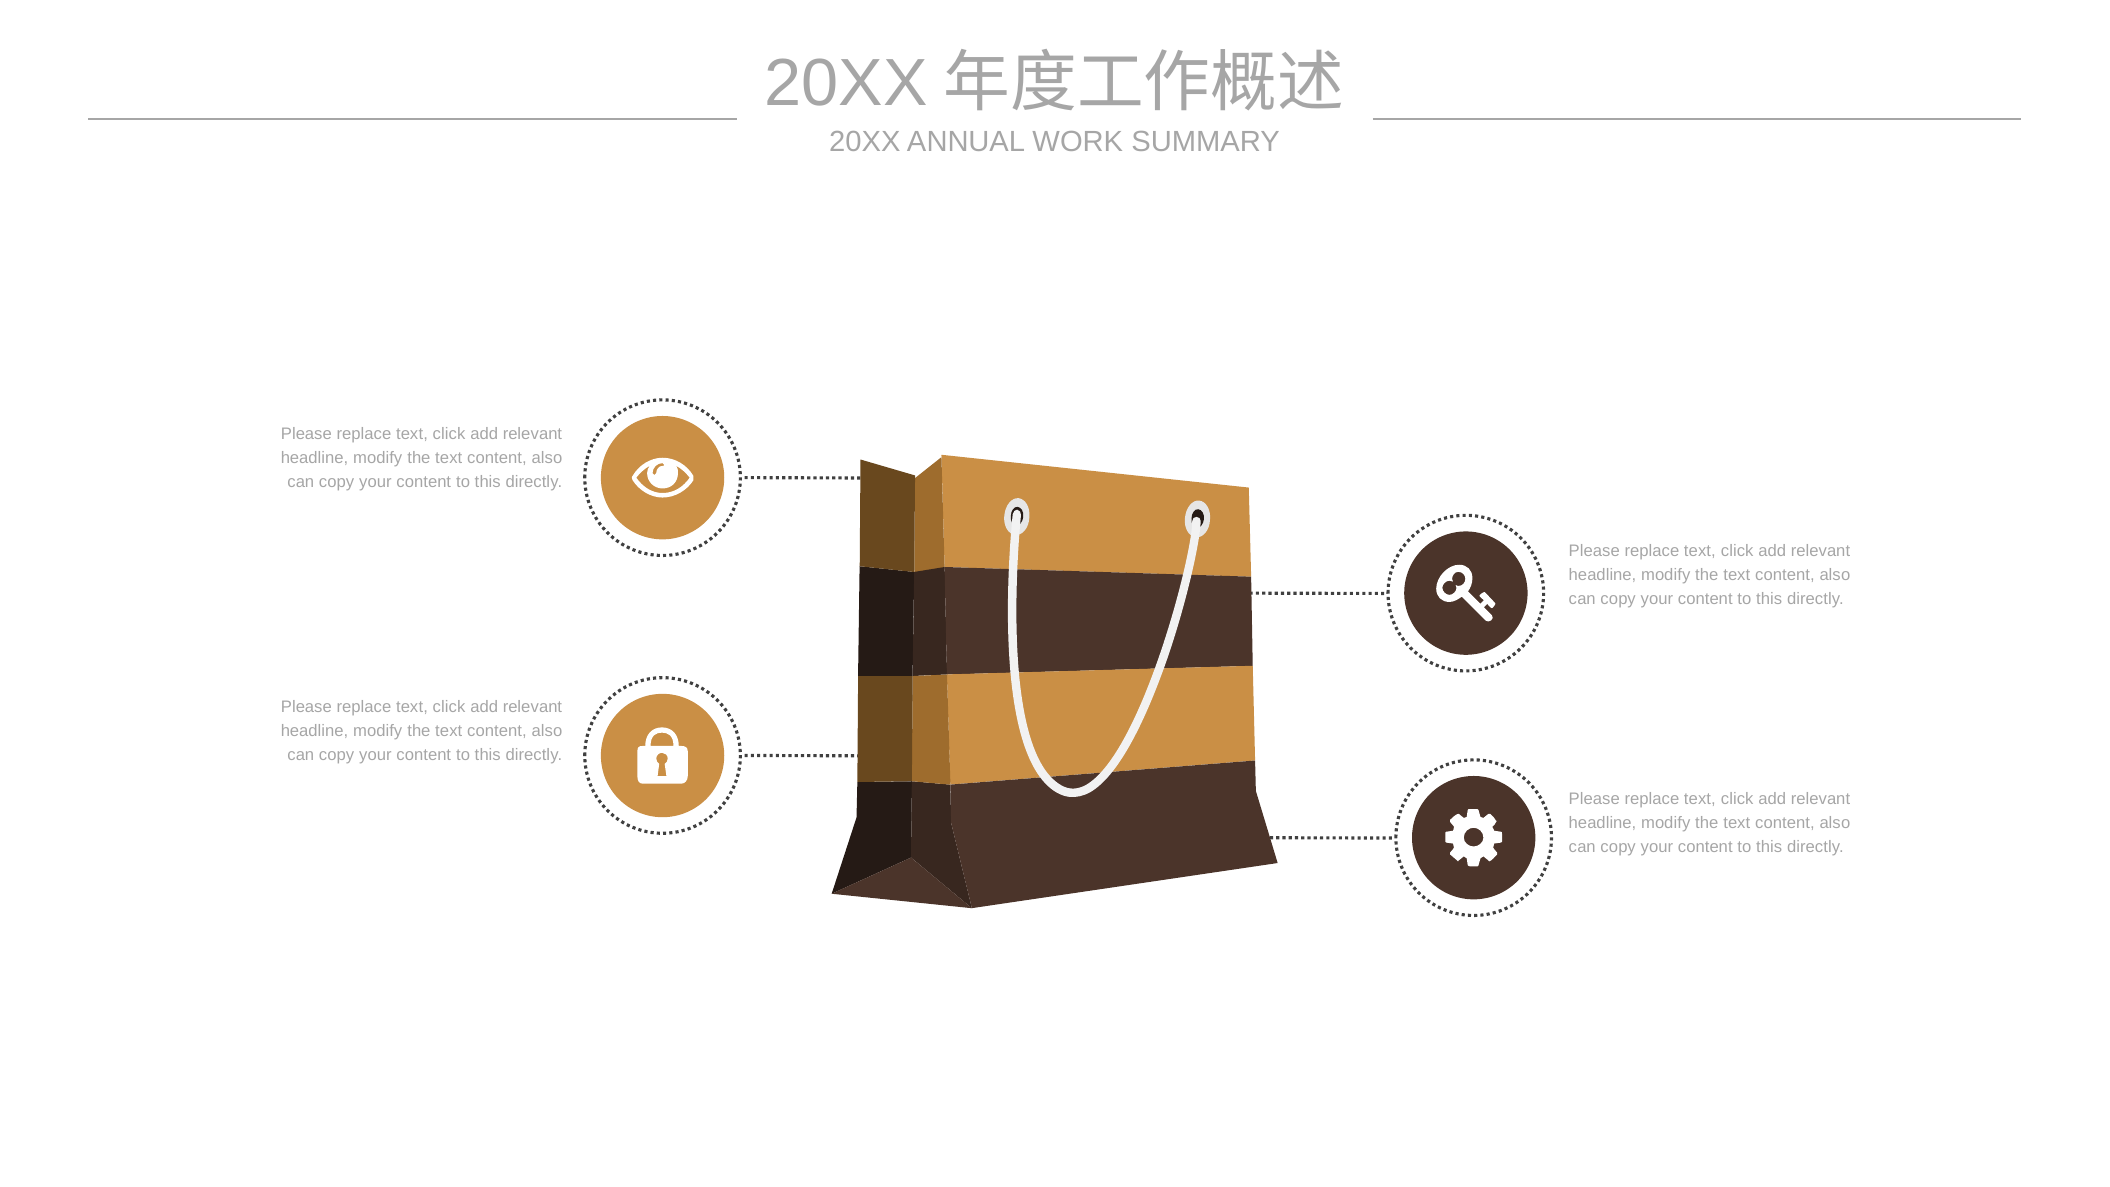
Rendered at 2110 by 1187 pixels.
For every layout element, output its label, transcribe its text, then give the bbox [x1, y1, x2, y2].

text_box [1387, 515, 1544, 671]
text_box Please replace text, click add relevant headline, modify the text content, also can copy your content to this directly. [1568, 784, 1860, 856]
text_box Please replace text, click add relevant headline, modify the text content, also can copy your content to this directly. [271, 692, 563, 764]
text_box 20XX年度工作概述 [730, 38, 1379, 119]
text_box Please replace text, click add relevant headline, modify the text content, also can copy your content to this directly. [1568, 535, 1860, 608]
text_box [831, 454, 1278, 909]
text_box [584, 677, 741, 834]
text_box Please replace text, click add relevant headline, modify the text content, also can copy your content to this directly. [271, 419, 563, 491]
text_box 20XX ANNUAL WORK SUMMARY [824, 122, 1285, 158]
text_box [584, 399, 741, 556]
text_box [1395, 759, 1552, 916]
